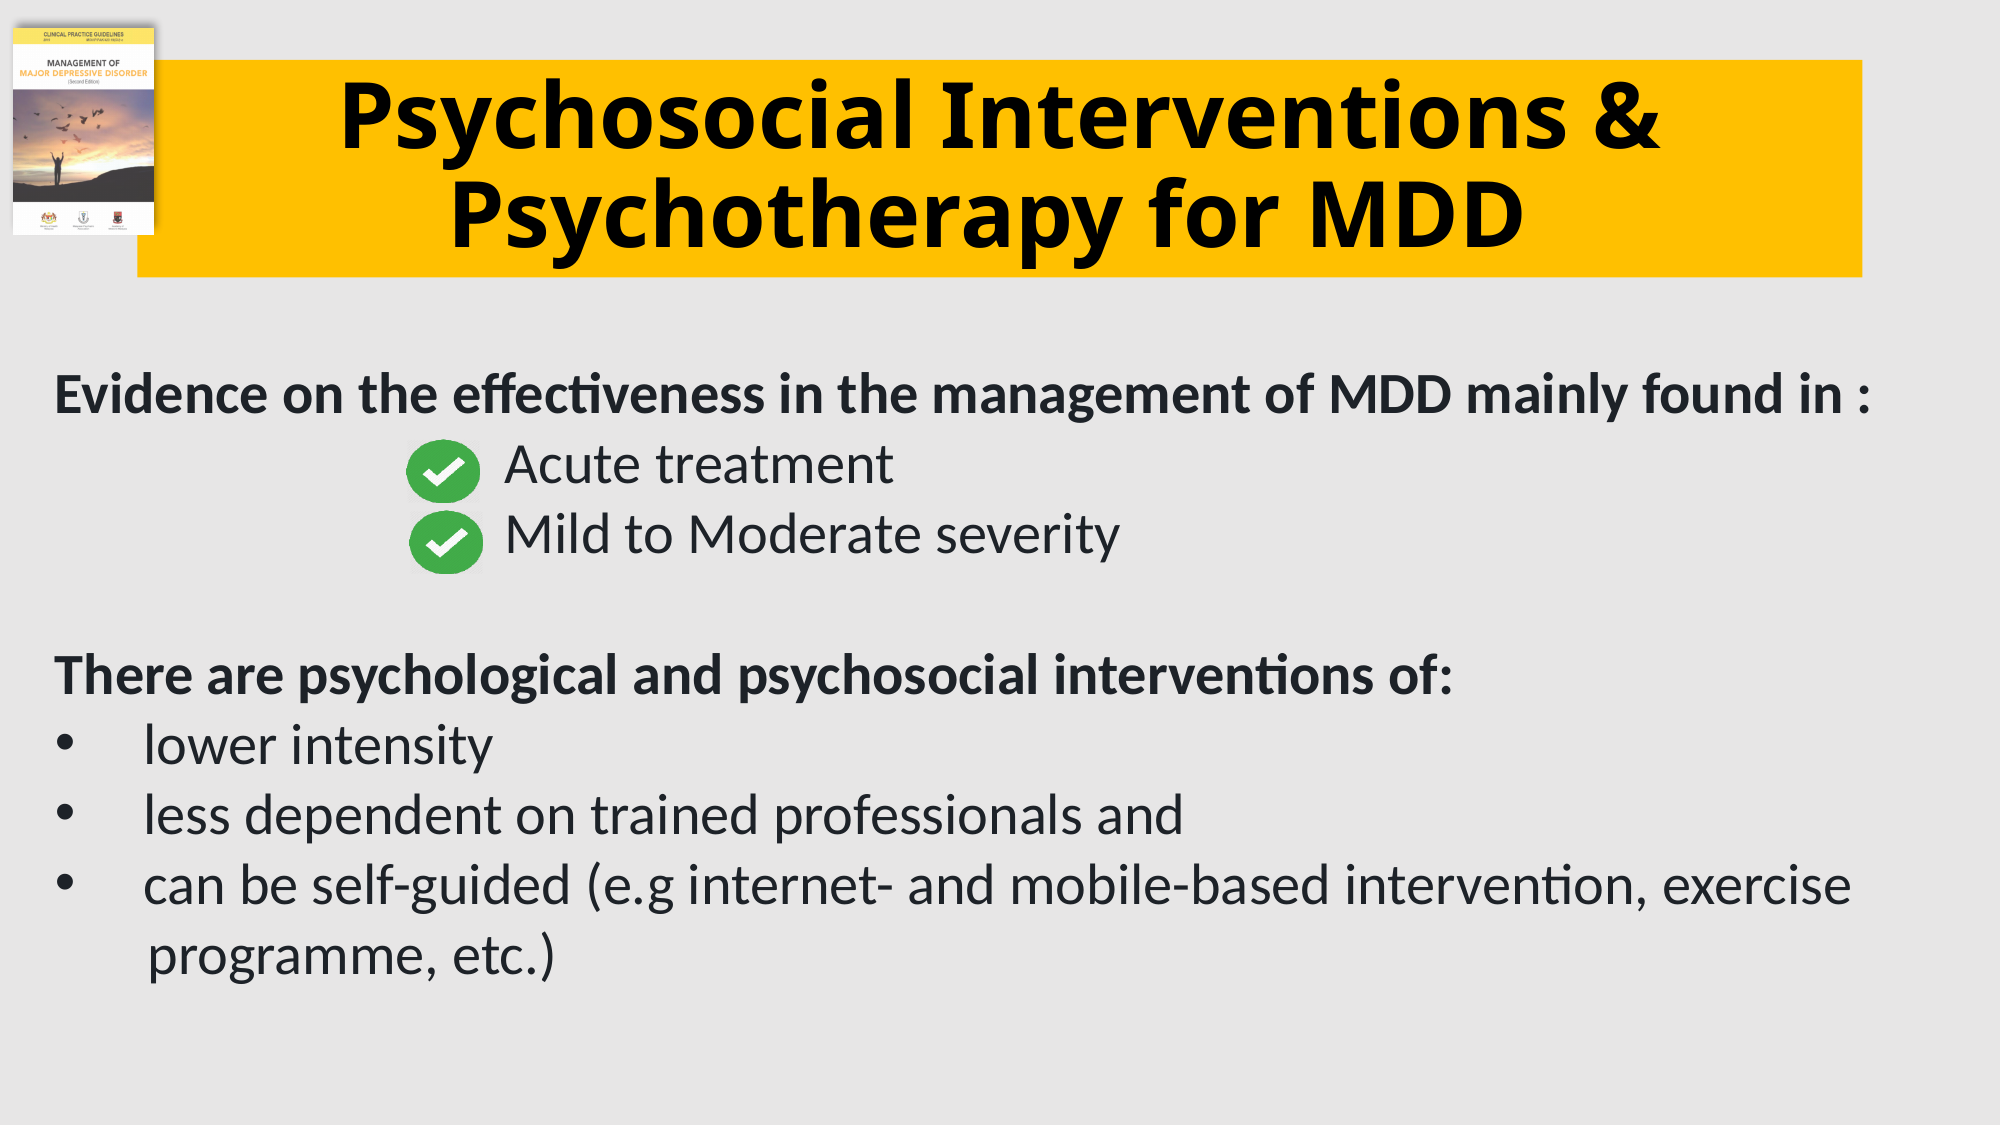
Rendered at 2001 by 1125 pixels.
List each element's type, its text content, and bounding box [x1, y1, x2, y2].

picture [13, 28, 154, 235]
picture [406, 439, 480, 503]
title Psychosocial Interventions & Psychotherapy for MDD [137, 59, 1863, 278]
picture [409, 510, 483, 574]
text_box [40, 348, 2000, 998]
